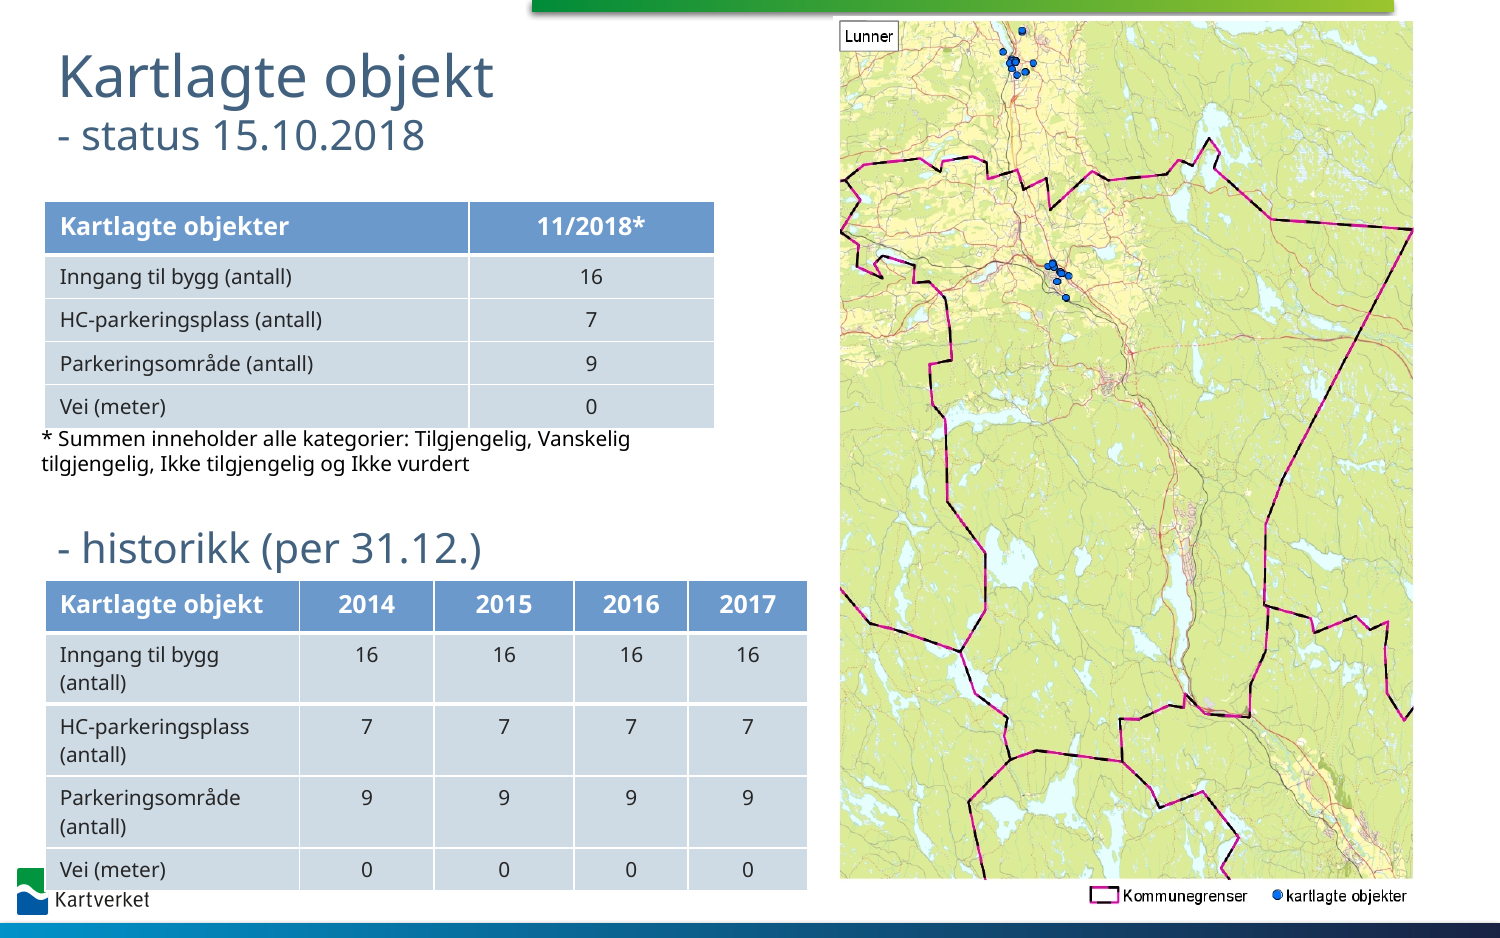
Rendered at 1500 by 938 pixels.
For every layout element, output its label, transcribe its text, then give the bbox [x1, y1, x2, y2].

table_header Kartlagte objekt [46, 581, 299, 631]
table_header 11/2018* [470, 202, 714, 253]
table_cell 7 [689, 706, 807, 775]
table_cell 16 [575, 635, 687, 702]
table_cell 0 [575, 849, 687, 890]
table_cell Vei (meter) [46, 849, 299, 890]
table_cell Inngang til bygg (antall) [45, 257, 468, 298]
table_header 2017 [689, 581, 807, 631]
table_cell 9 [575, 777, 687, 847]
table_header Kartlagte objekter [45, 202, 468, 253]
table_cell Inngang til bygg (antall) [46, 635, 299, 702]
table_cell 9 [300, 777, 433, 847]
table_cell HC-parkeringsplass (antall) [45, 299, 468, 341]
table_cell 16 [300, 635, 433, 702]
table_cell 0 [300, 849, 433, 890]
table_cell 0 [689, 849, 807, 890]
table_header 2016 [575, 581, 687, 631]
table_cell 16 [689, 635, 807, 702]
table_cell 16 [435, 635, 573, 702]
table_cell HC-parkeringsplass (antall) [46, 706, 299, 775]
table_cell 7 [575, 706, 687, 775]
text_box * Summen inneholder alle kategorier: Tilgjengelig, Vanskelig tilgjengelig, Ikke tilgjengelig og Ikke vurdert [26, 417, 711, 483]
table_cell 7 [470, 299, 714, 341]
text_box Kartlagte objekt - status 15.10.2018 [42, 24, 828, 167]
picture [833, 16, 1419, 913]
text_box - historikk (per 31.12.) [42, 496, 828, 580]
table_cell 9 [435, 777, 573, 847]
table_cell 0 [435, 849, 573, 890]
table_cell 0 [470, 385, 714, 428]
table_cell 16 [470, 257, 714, 298]
table_cell Vei (meter) [45, 385, 468, 417]
table_cell 9 [470, 342, 714, 384]
table_header 2015 [435, 581, 573, 631]
table_cell Parkeringsområde (antall) [46, 777, 299, 847]
table_cell 9 [689, 777, 807, 847]
table_cell Parkeringsområde (antall) [45, 342, 468, 384]
table_cell 7 [300, 706, 433, 775]
table_header 2014 [300, 581, 433, 631]
table_cell 7 [435, 706, 573, 775]
